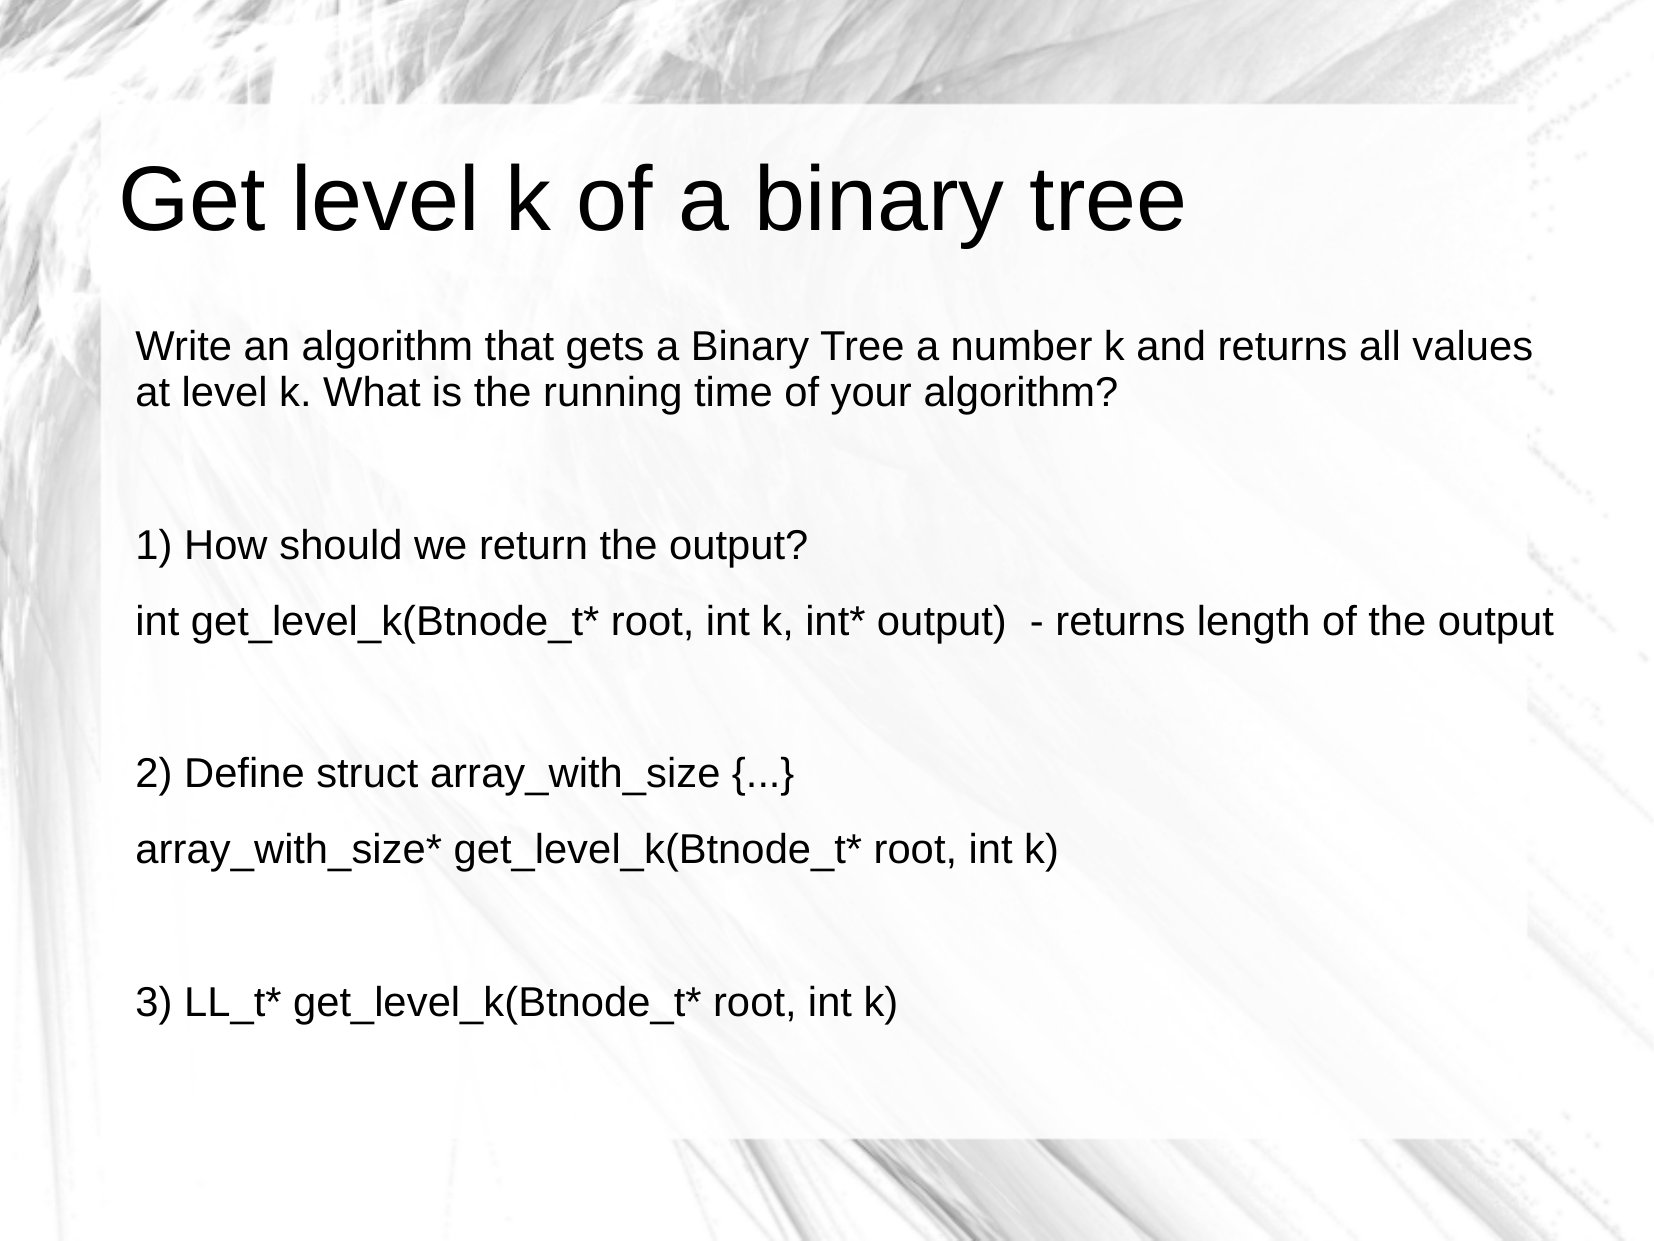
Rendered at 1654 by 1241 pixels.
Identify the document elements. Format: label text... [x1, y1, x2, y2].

picture [0, 0, 1654, 1241]
title Get level k of a binary tree [118, 93, 1506, 299]
list Write an algorithm that gets a Binary Tree a number k and returns all values at level k. What is the running time of your algorithm? 1) How should we return the output? int get_level_k(Btnode_t* root, int k, int* output) - returns length of the output 2) Define struct array_with_size {...} array_with_size* get_level_k(Btnode_t* root, int k) 3) LL_t* get_level_k(Btnode_t* root, int k) [118, 319, 1571, 1109]
